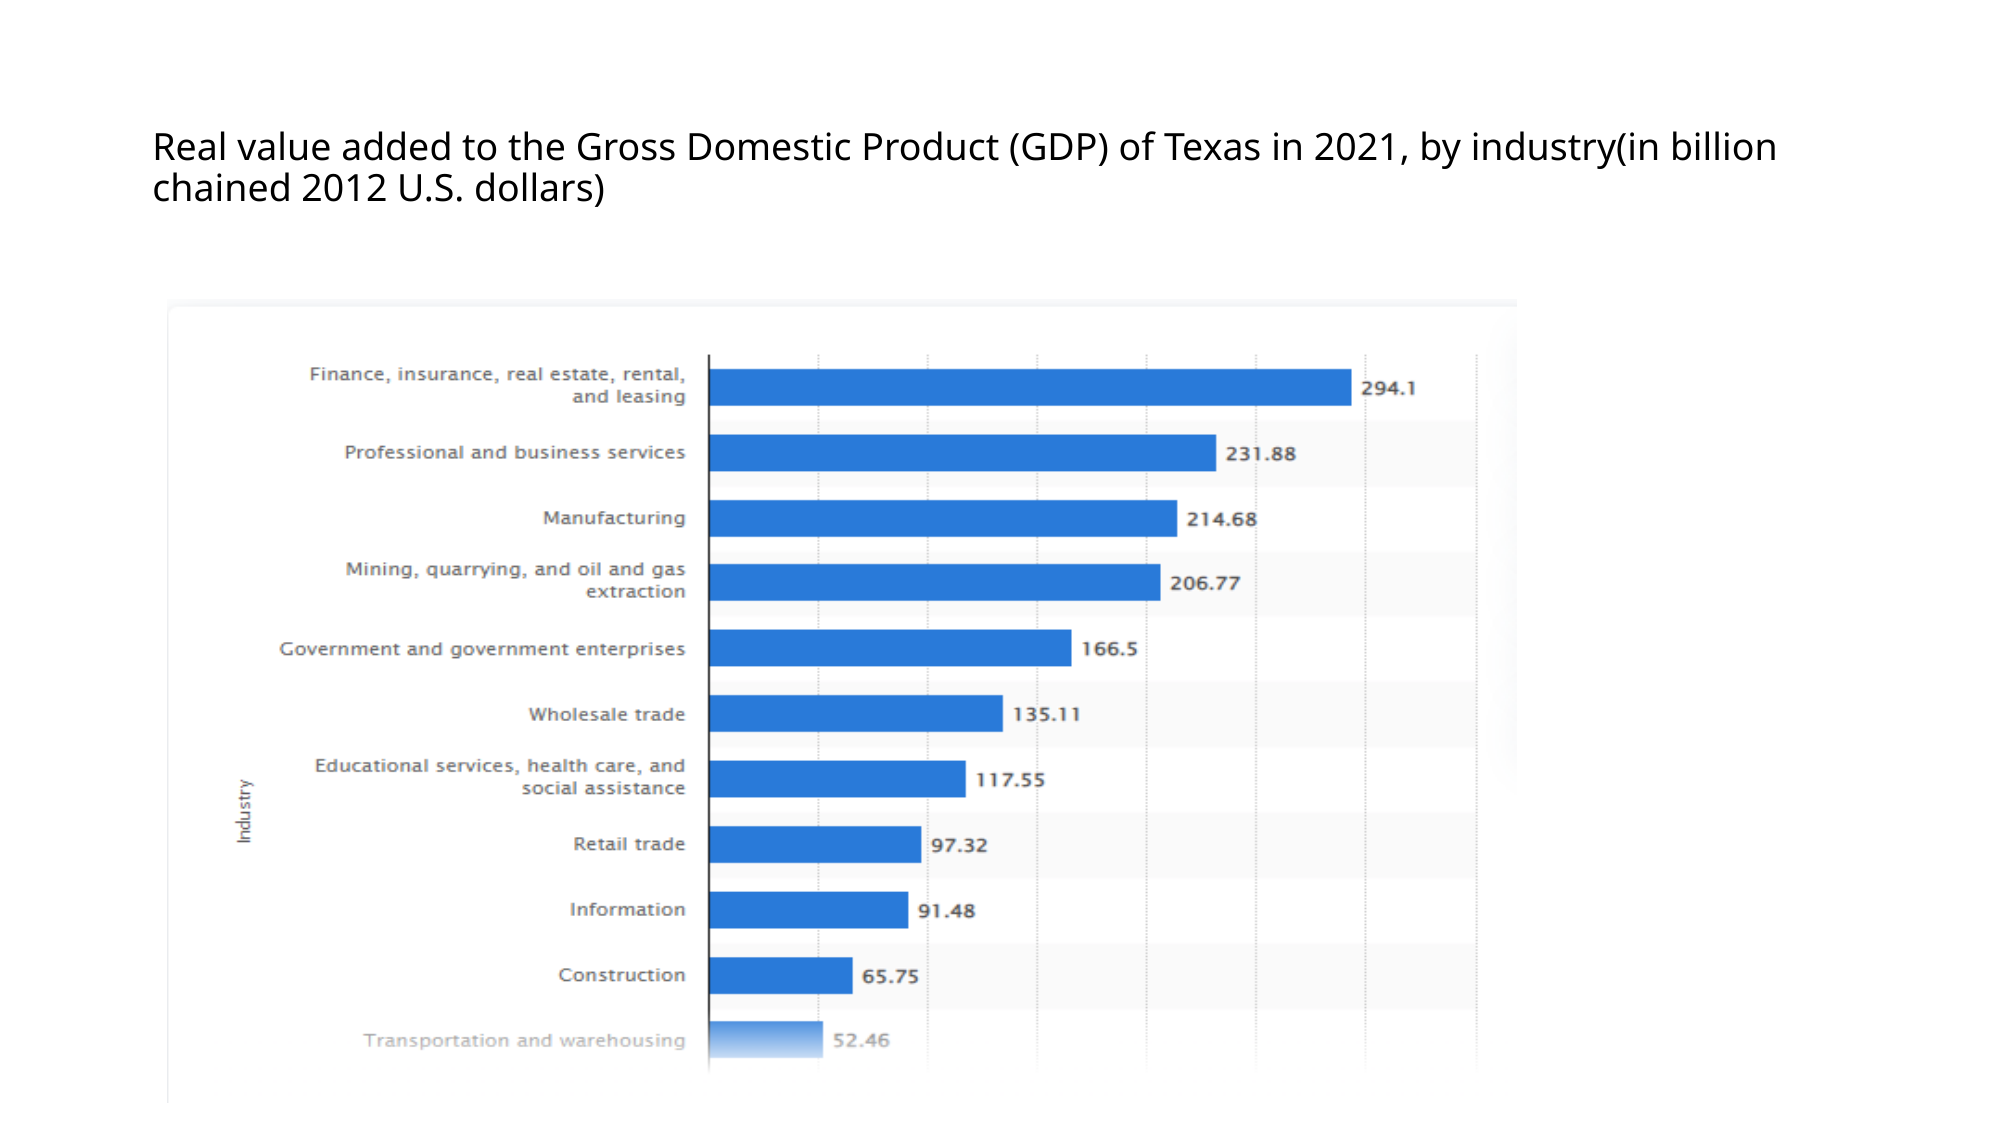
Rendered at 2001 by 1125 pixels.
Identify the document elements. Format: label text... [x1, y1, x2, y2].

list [167, 299, 1517, 1103]
title Real value added to the Gross Domestic Product (GDP) of Texas in 2021, by industry(in billion chained 2012 U.S. dollars) [137, 59, 1863, 278]
